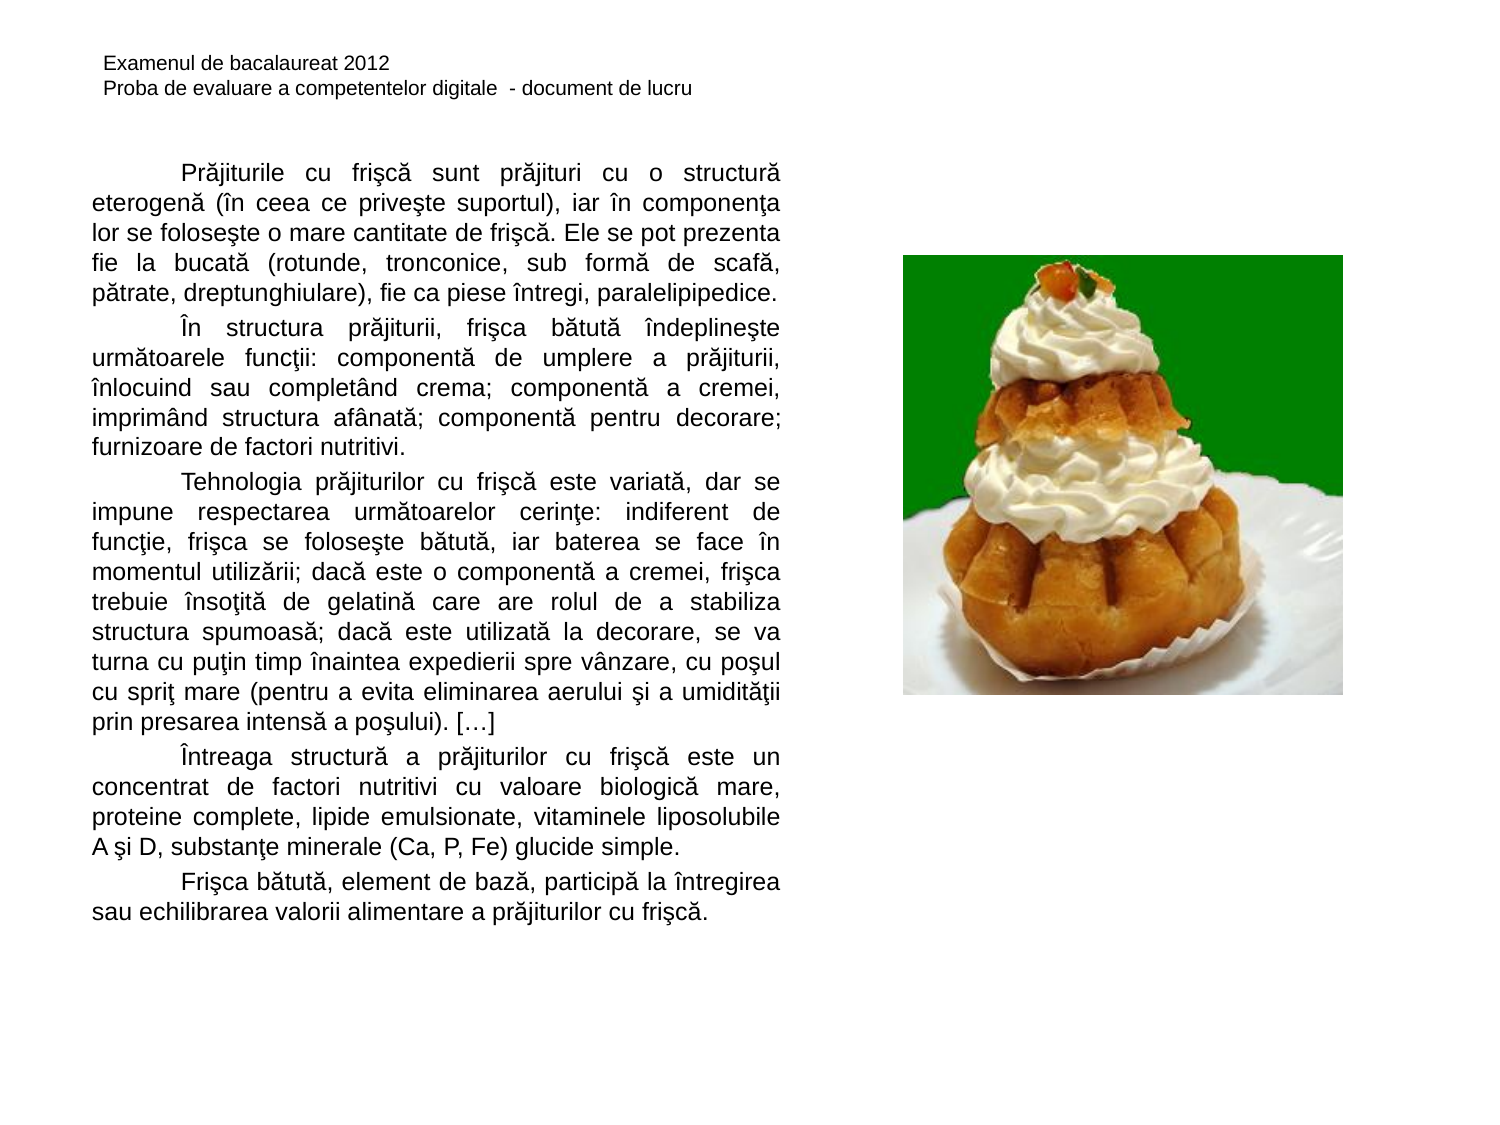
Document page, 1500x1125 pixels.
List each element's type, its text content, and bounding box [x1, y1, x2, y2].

picture [903, 255, 1343, 695]
text_box Examenul de bacalaureat 2012 Proba de evaluare a competentelor digitale - document de lucru [88, 42, 1459, 143]
list Prăjiturile cu frişcă sunt prăjituri cu o structură eterogenă (în ceea ce priveşte suportul), iar în componenţa lor se foloseşte o mare cantitate de frişcă. Ele se pot prezenta fie la bucată (rotunde, tronconice, sub formă de scafă, pătrate, dreptunghiulare), fie ca piese întregi, paralelipipedice. În structura prăjiturii, frişca bătută îndeplineşte următoarele funcţii: componentă de umplere a prăjiturii, înlocuind sau completând crema; componentă a cremei, imprimând structura afânată; componentă pentru decorare; furnizoare de factori nutritivi. Tehnologia prăjiturilor cu frişcă este variată, dar se impune respectarea următoarelor cerinţe: indiferent de funcţie, frişca se foloseşte bătută, iar baterea se face în momentul utilizării; dacă este o componentă a cremei, frişca trebuie însoţită de gelatină care are rolul de a stabiliza structura spumoasă; dacă este utilizată la decorare, se va turna cu puţin timp înaintea expedierii spre vânzare, cu poşul cu spriţ mare (pentru a evita eliminarea aerului şi a umidităţii prin presarea intensă a poşului). […] Întreaga structură a prăjiturilor cu frişcă este un concentrat de factori nutritivi cu valoare biologică mare, proteine complete, lipide emulsionate, vitaminele liposolubile A şi D, substanţe minerale (Ca, P, Fe) glucide simple. Frişca bătută, element de bază, participă la întregirea sau echilibrarea valorii alimentare a prăjiturilor cu frişcă. [76, 148, 798, 1061]
